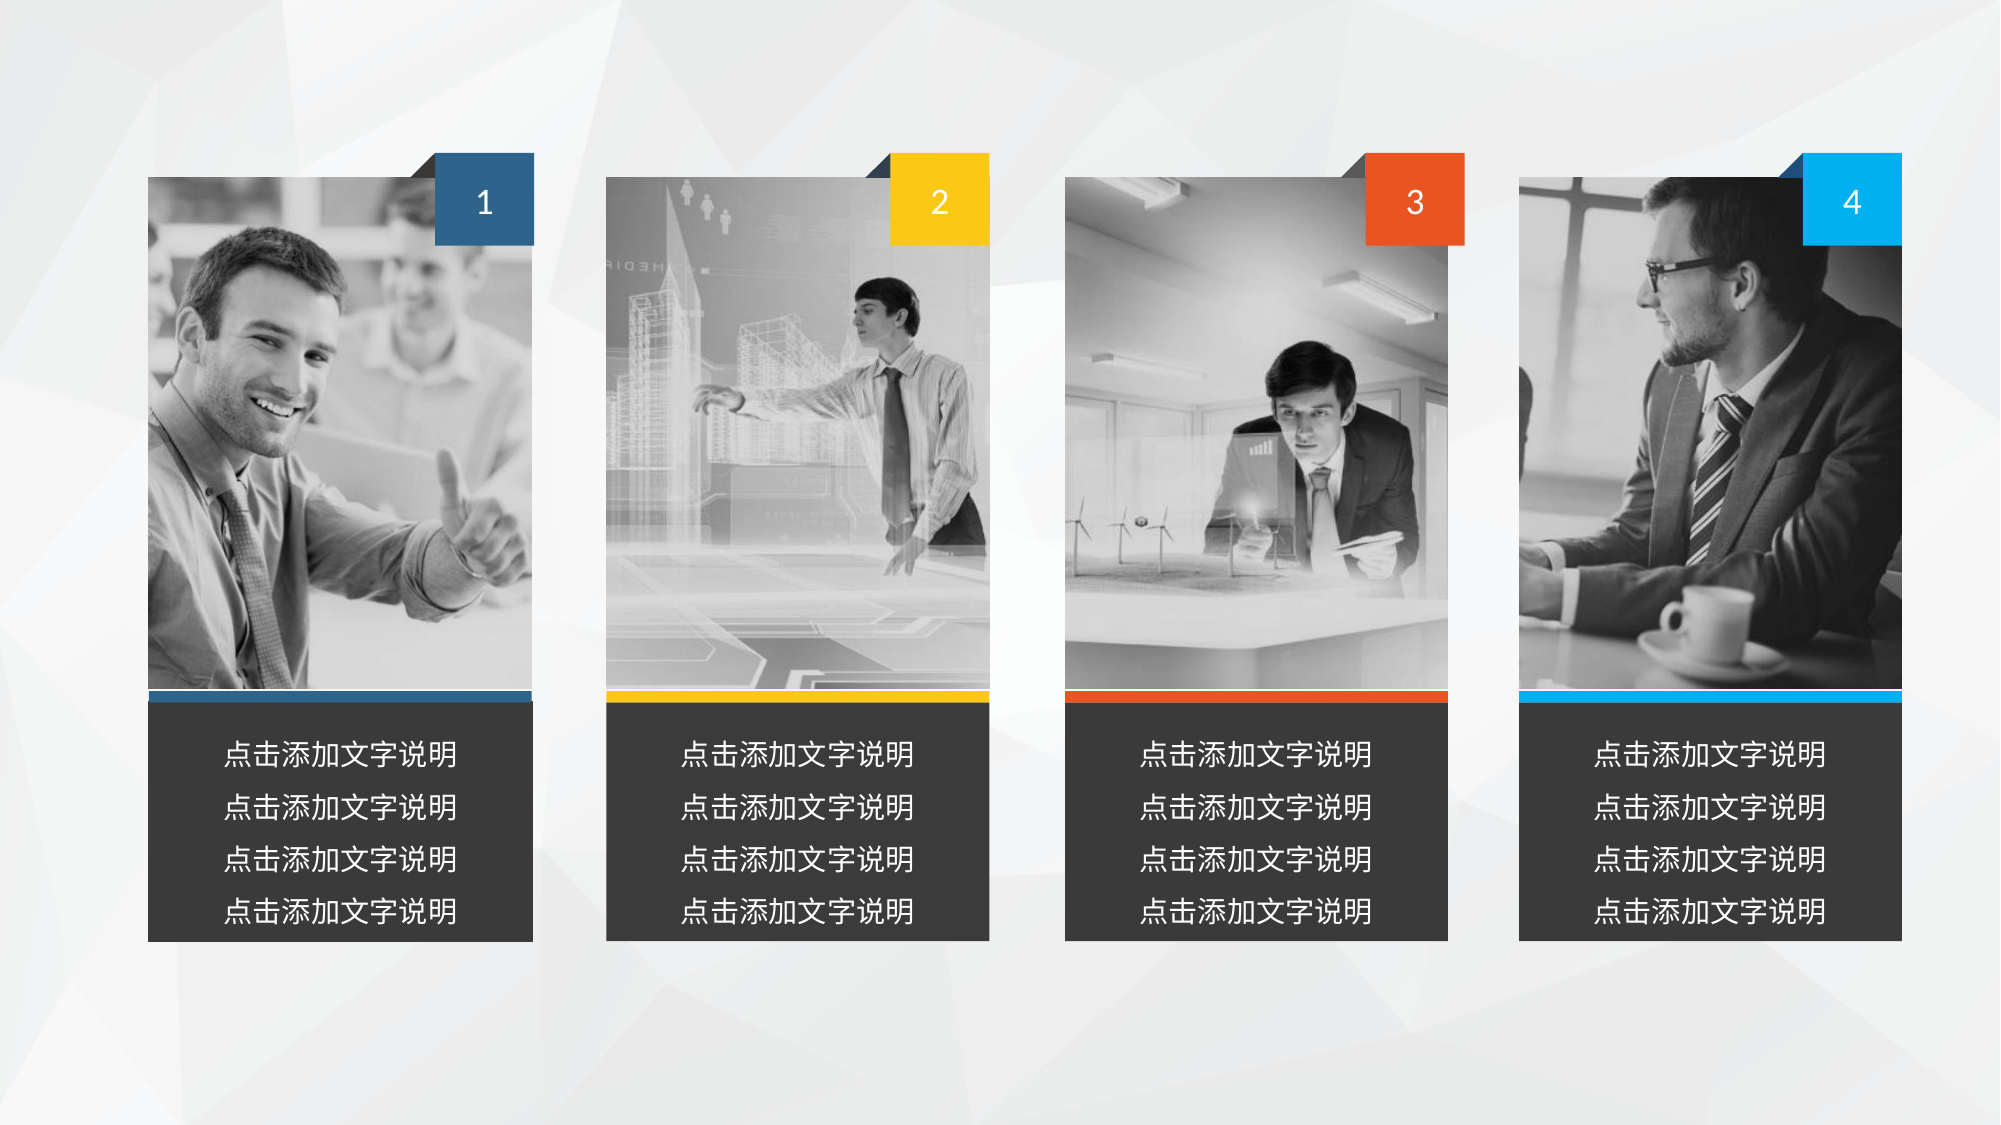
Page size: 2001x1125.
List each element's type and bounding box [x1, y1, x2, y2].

text_box [1777, 152, 1902, 246]
text_box [1065, 691, 1448, 942]
text_box [606, 691, 990, 942]
picture [0, 0, 2000, 1125]
text_box [1340, 152, 1465, 246]
text_box [1519, 691, 1902, 942]
text_box [410, 152, 535, 246]
text_box [865, 152, 990, 246]
text_box [148, 691, 532, 942]
